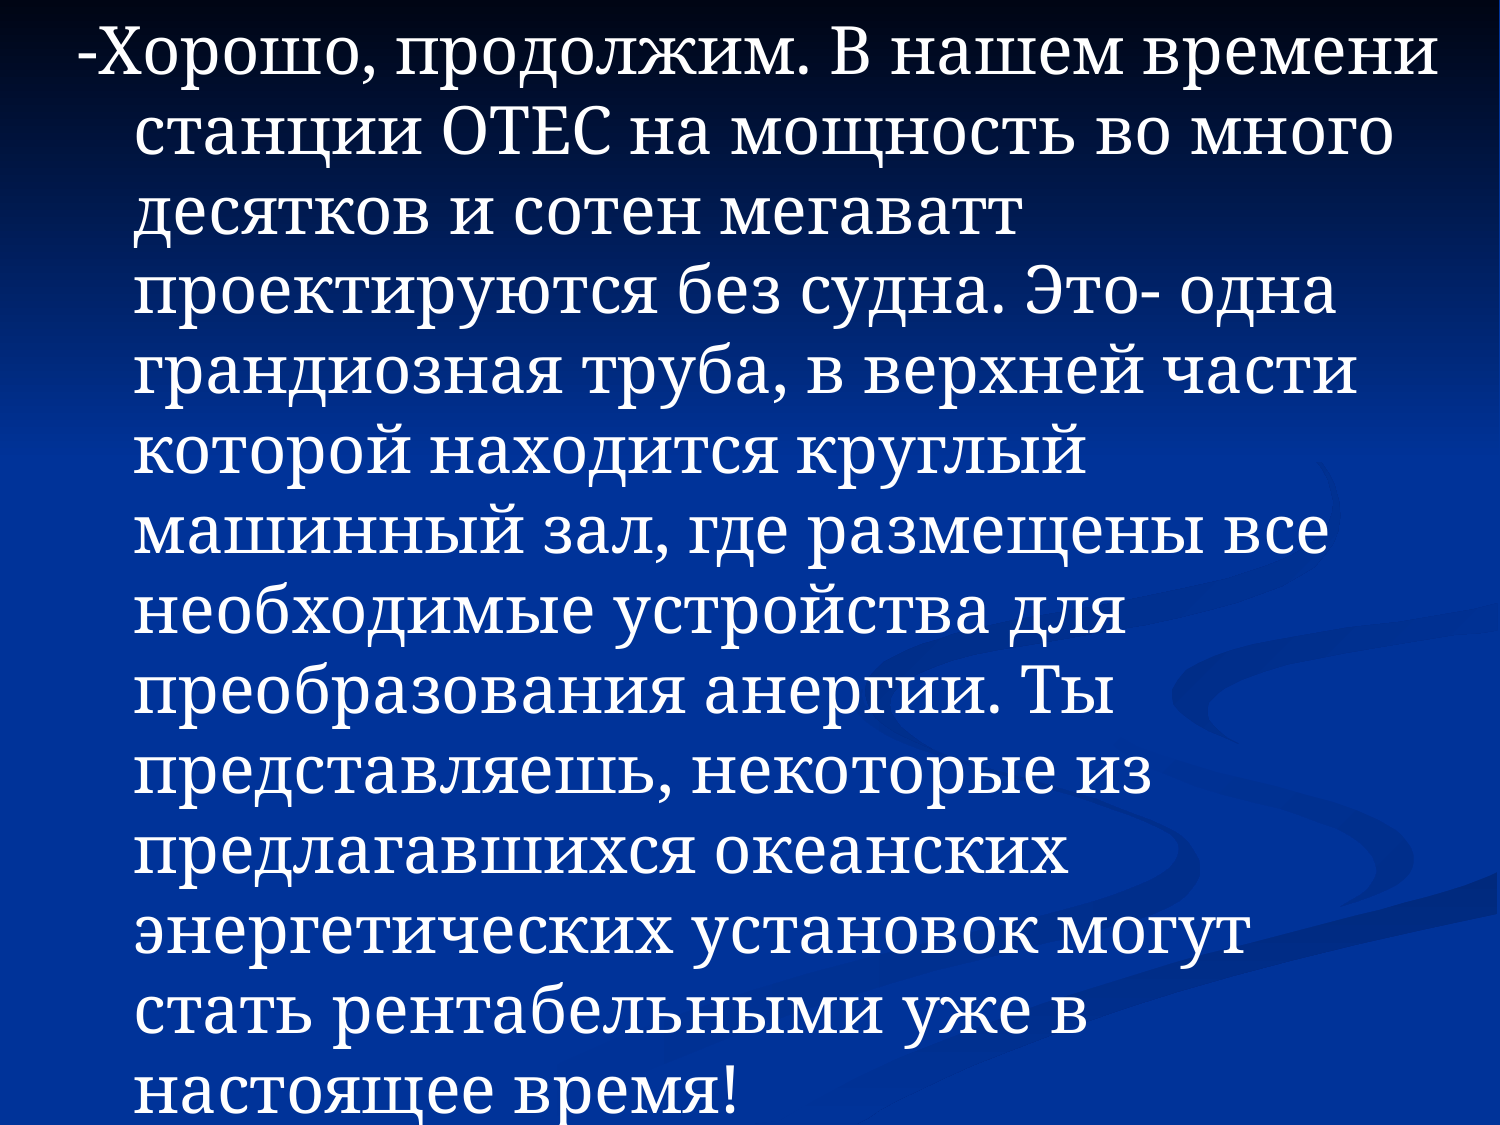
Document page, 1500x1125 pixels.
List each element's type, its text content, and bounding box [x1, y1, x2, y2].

list -Хорошо, продолжим. В нашем времени станции ОТЕС на мощность во много десятков и сотен мегаватт проектируются без судна. Это- одна грандиозная труба, в верхней части которой находится круглый машинный зал, где размещены все необходимые устройства для преобразования анергии. Ты представляешь, некоторые из предлагавшихся океанских энергетических установок могут стать рентабельными уже в настоящее время! [62, 0, 1463, 1063]
